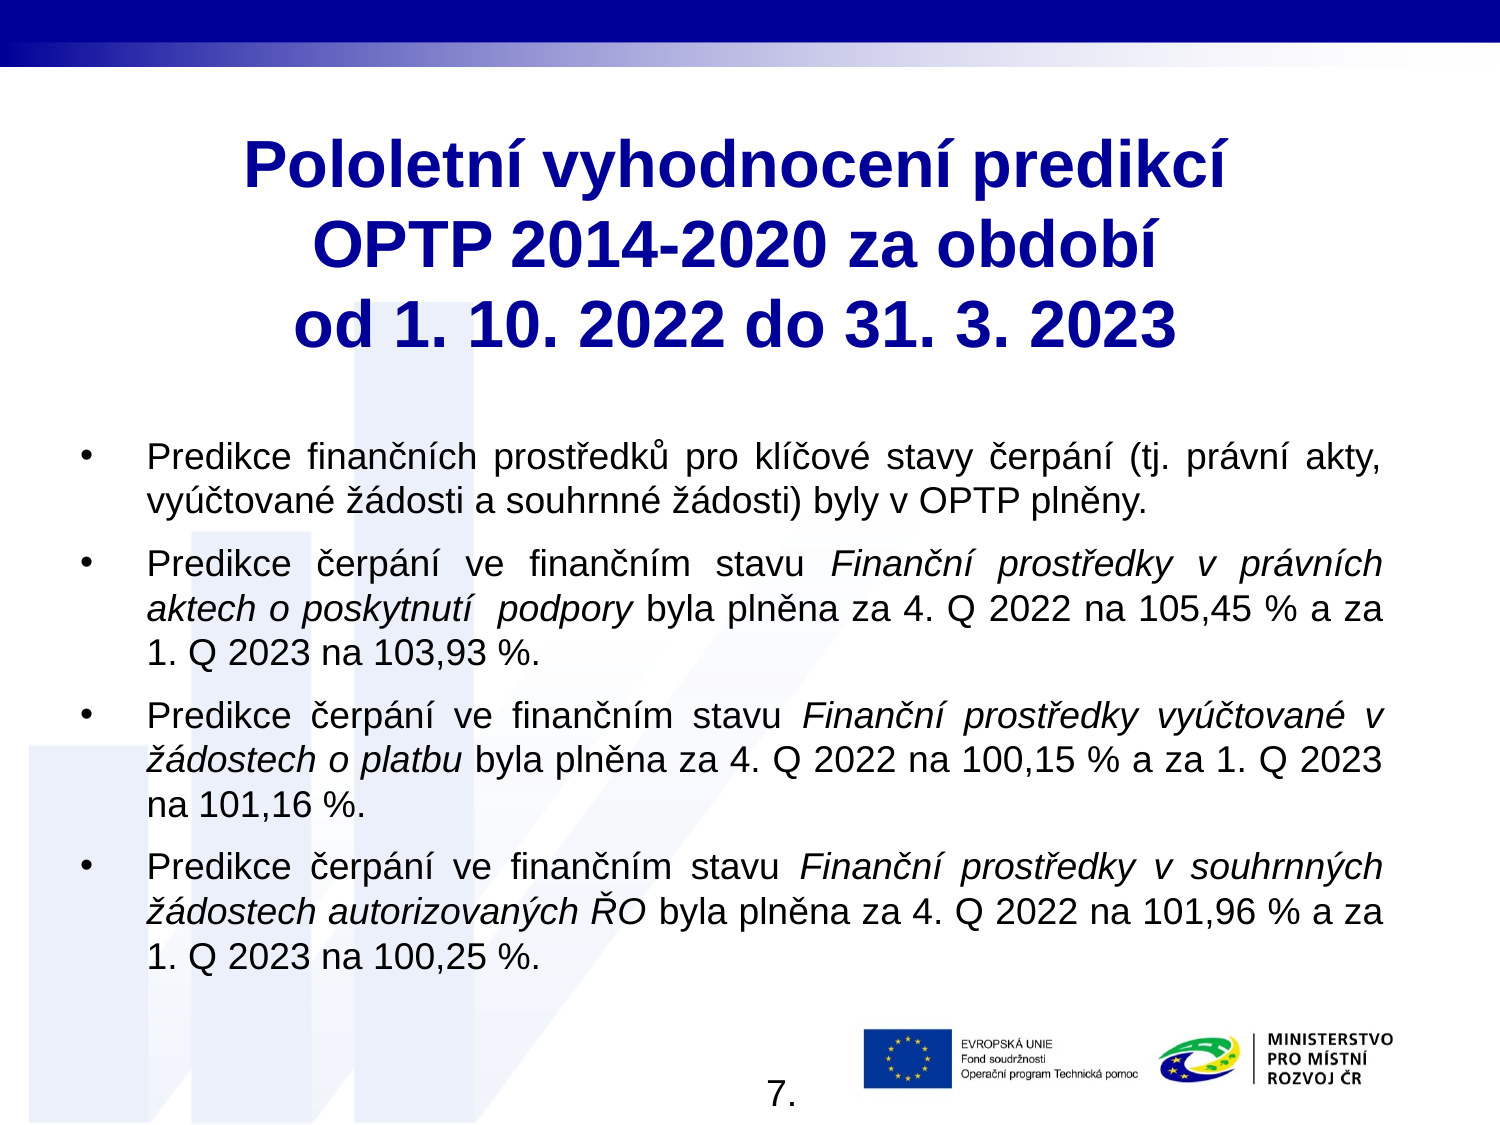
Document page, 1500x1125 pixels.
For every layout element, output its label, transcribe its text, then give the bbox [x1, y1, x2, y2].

list Predikce finančních prostředků pro klíčové stavy čerpání (tj. právní akty, vyúčtované žádosti a souhrnné žádosti) byly v OPTP plněny. Predikce čerpání ve finančním stavu Finanční prostředky v právních aktech o poskytnutí podpory byla plněna za 4. Q 2022 na 105,45 % a za 1. Q 2023 na 103,93 %. Predikce čerpání ve finančním stavu Finanční prostředky vyúčtované v žádostech o platbu byla plněna za 4. Q 2022 na 100,15 % a za 1. Q 2023 na 101,16 %. Predikce čerpání ve finančním stavu Finanční prostředky v souhrnných žádostech autorizovaných ŘO byla plněna za 4. Q 2022 na 101,96 % a za 1. Q 2023 na 100,25 %. [64, 350, 1400, 988]
picture [29, 302, 1412, 1125]
text_box 7. [751, 1061, 835, 1122]
title Pololetní vyhodnocení predikcí OPTP 2014-2020 za období od 1. 10. 2022 do 31. 3. 2023 [64, 113, 1425, 350]
